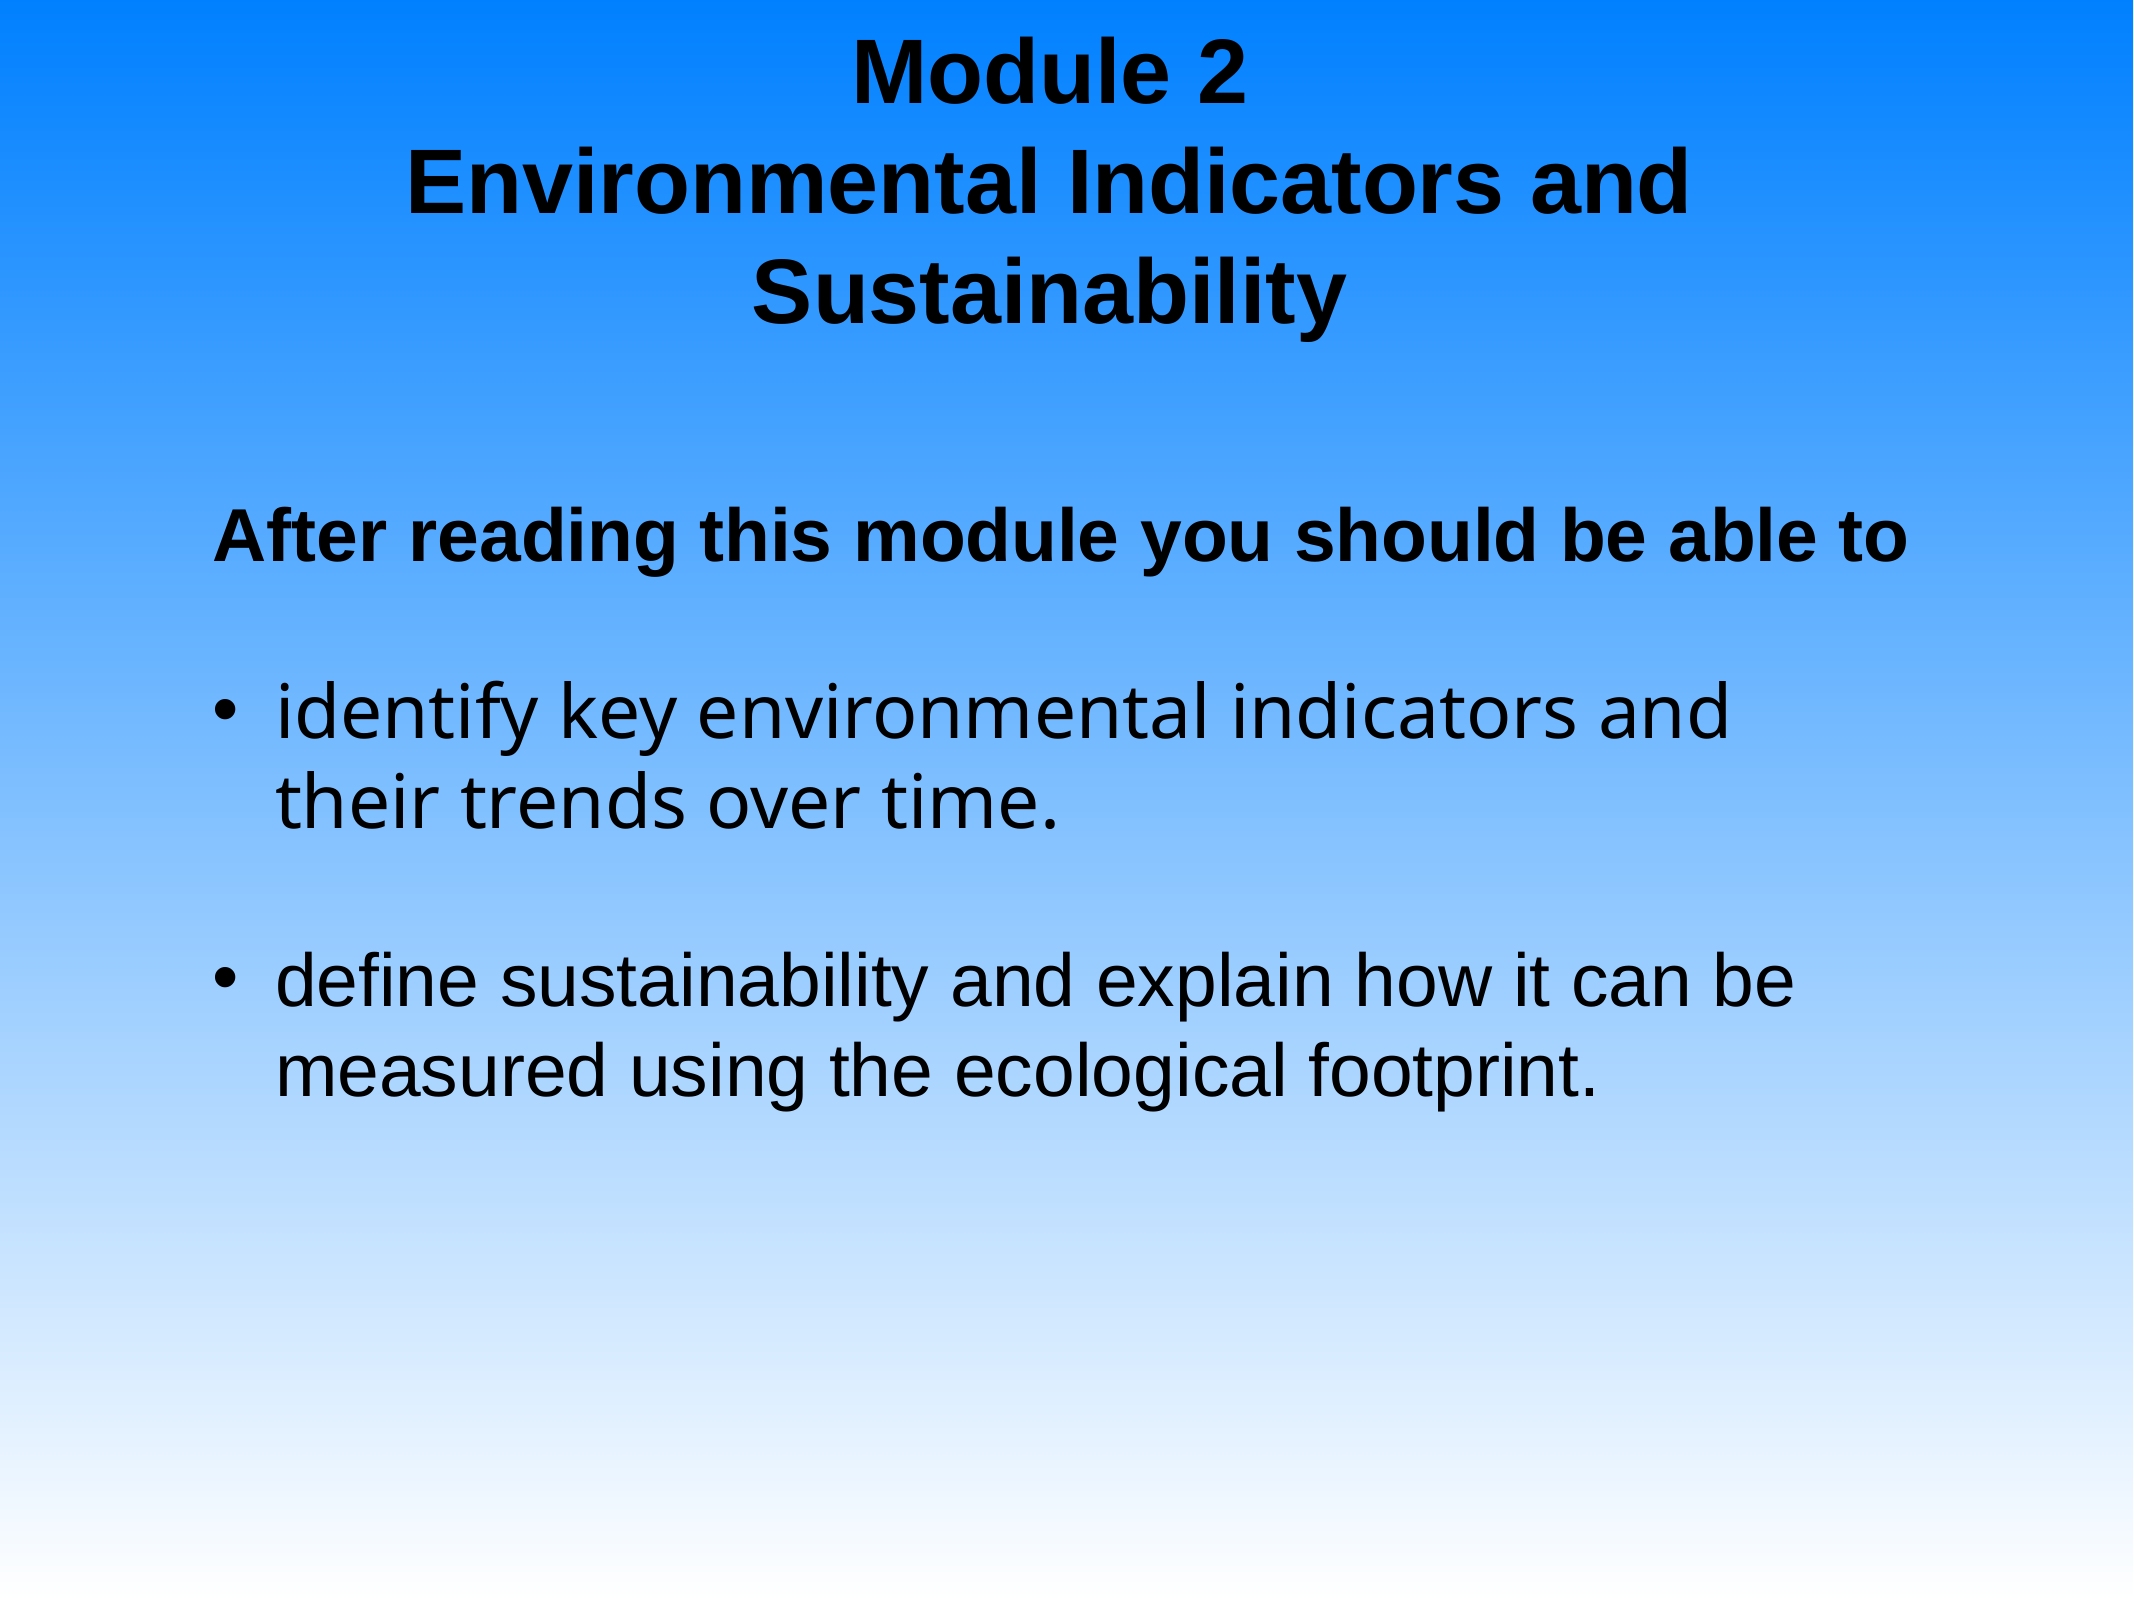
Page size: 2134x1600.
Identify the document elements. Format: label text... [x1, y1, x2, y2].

list After reading this module you should be able to identify key environmental indicators and their trends over time. define sustainability and explain how it can be measured using the ecological footprint. [204, 537, 1925, 1238]
title Module 2 Environmental Indicators and Sustainability [191, 0, 1909, 380]
